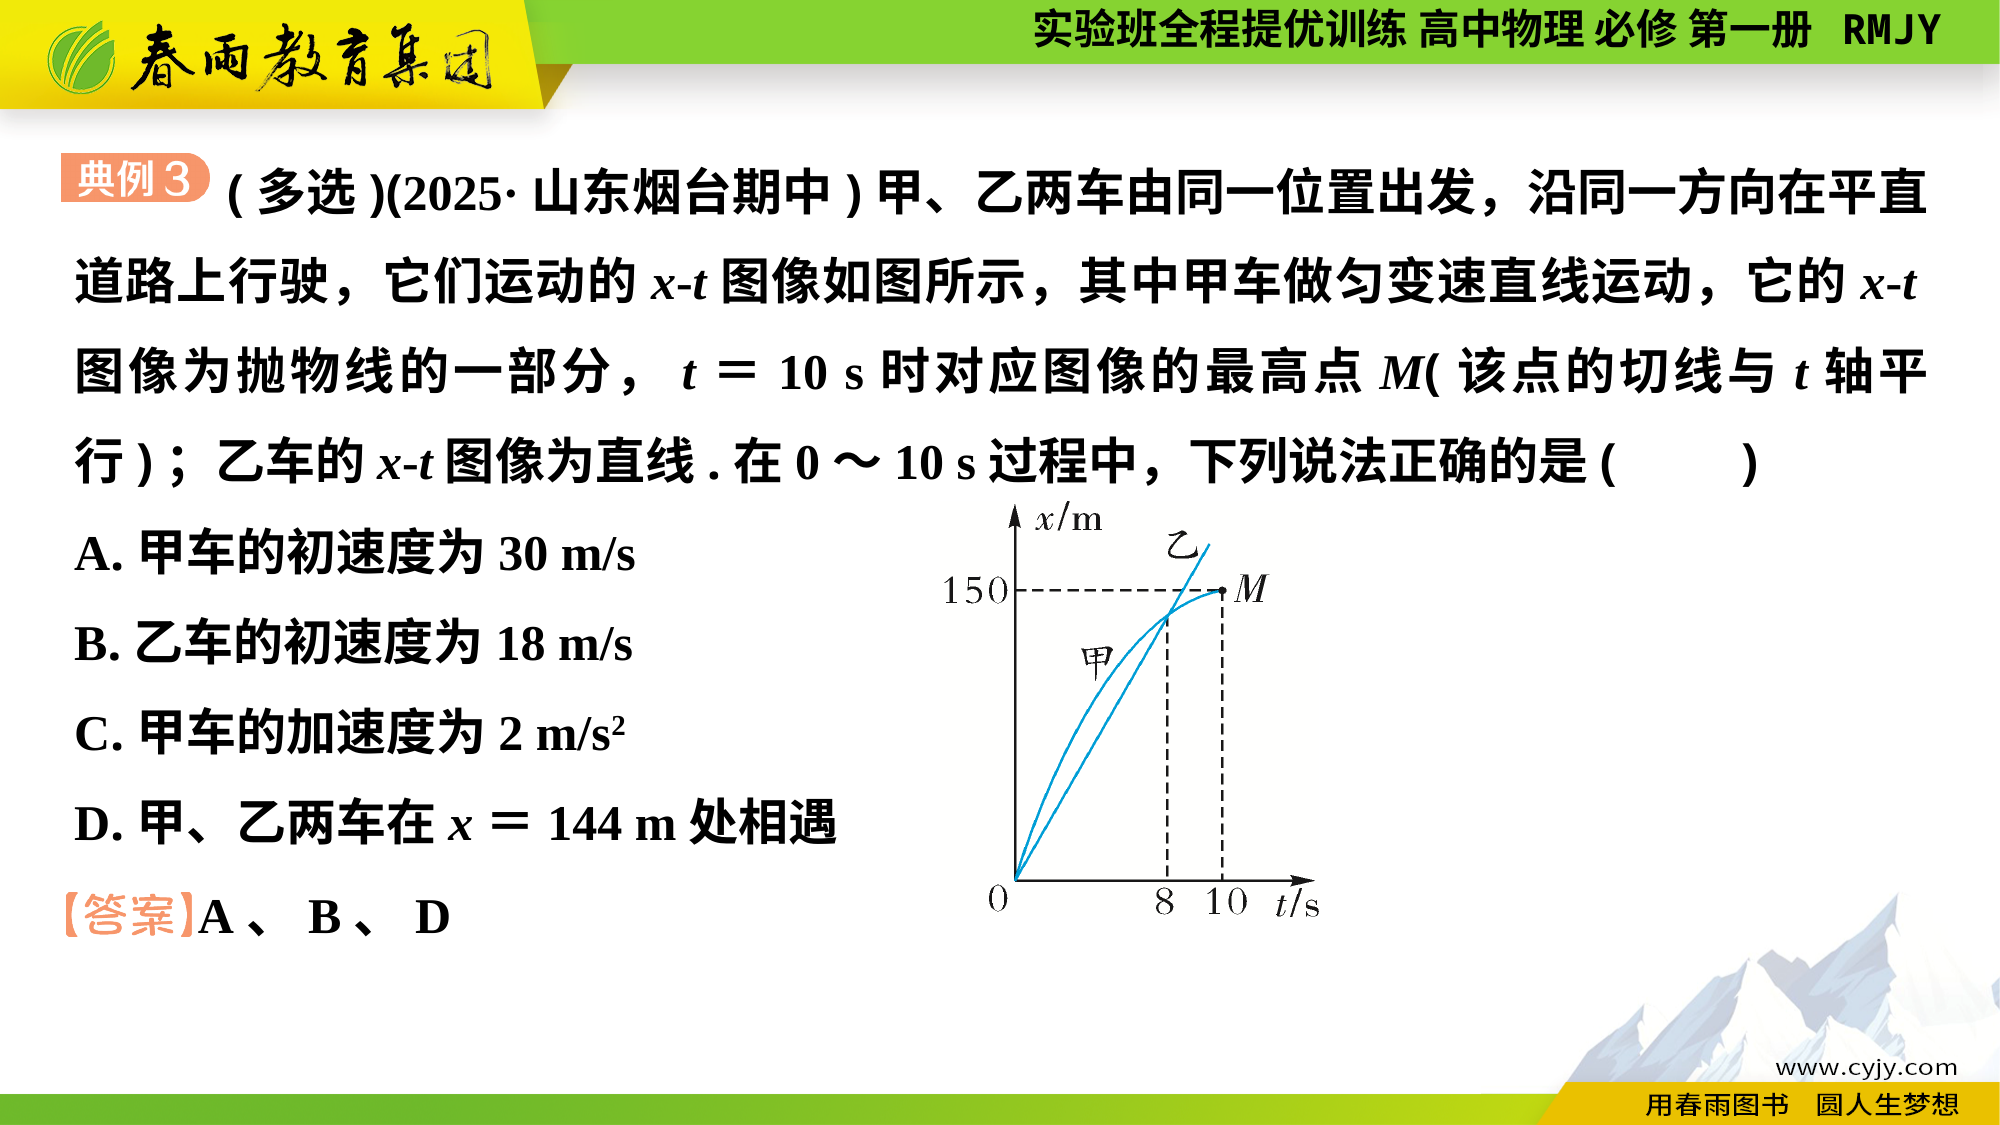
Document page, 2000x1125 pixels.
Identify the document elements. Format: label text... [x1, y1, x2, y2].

picture [0, 0, 2000, 1125]
list (多选)(2025·山东烟台期中)甲、乙两车由同一位置出发，沿同一方向在平直道路上行驶，它们运动的x-t图像如图所示，其中甲车做匀变速直线运动，它的x-t图像为抛物线的一部分，t＝10 s时对应图像的最高点M(该点的切线与t轴平行)；乙车的x-t图像为直线.在0～10 s过程中，下列说法正确的是( ) A.甲车的初速度为30 m/s B.乙车的初速度为18 m/s C.甲车的加速度为2 m/s2 D.甲、乙两车在x＝144 m处相遇 [59, 122, 1944, 865]
text_box A、B、D [183, 876, 467, 952]
